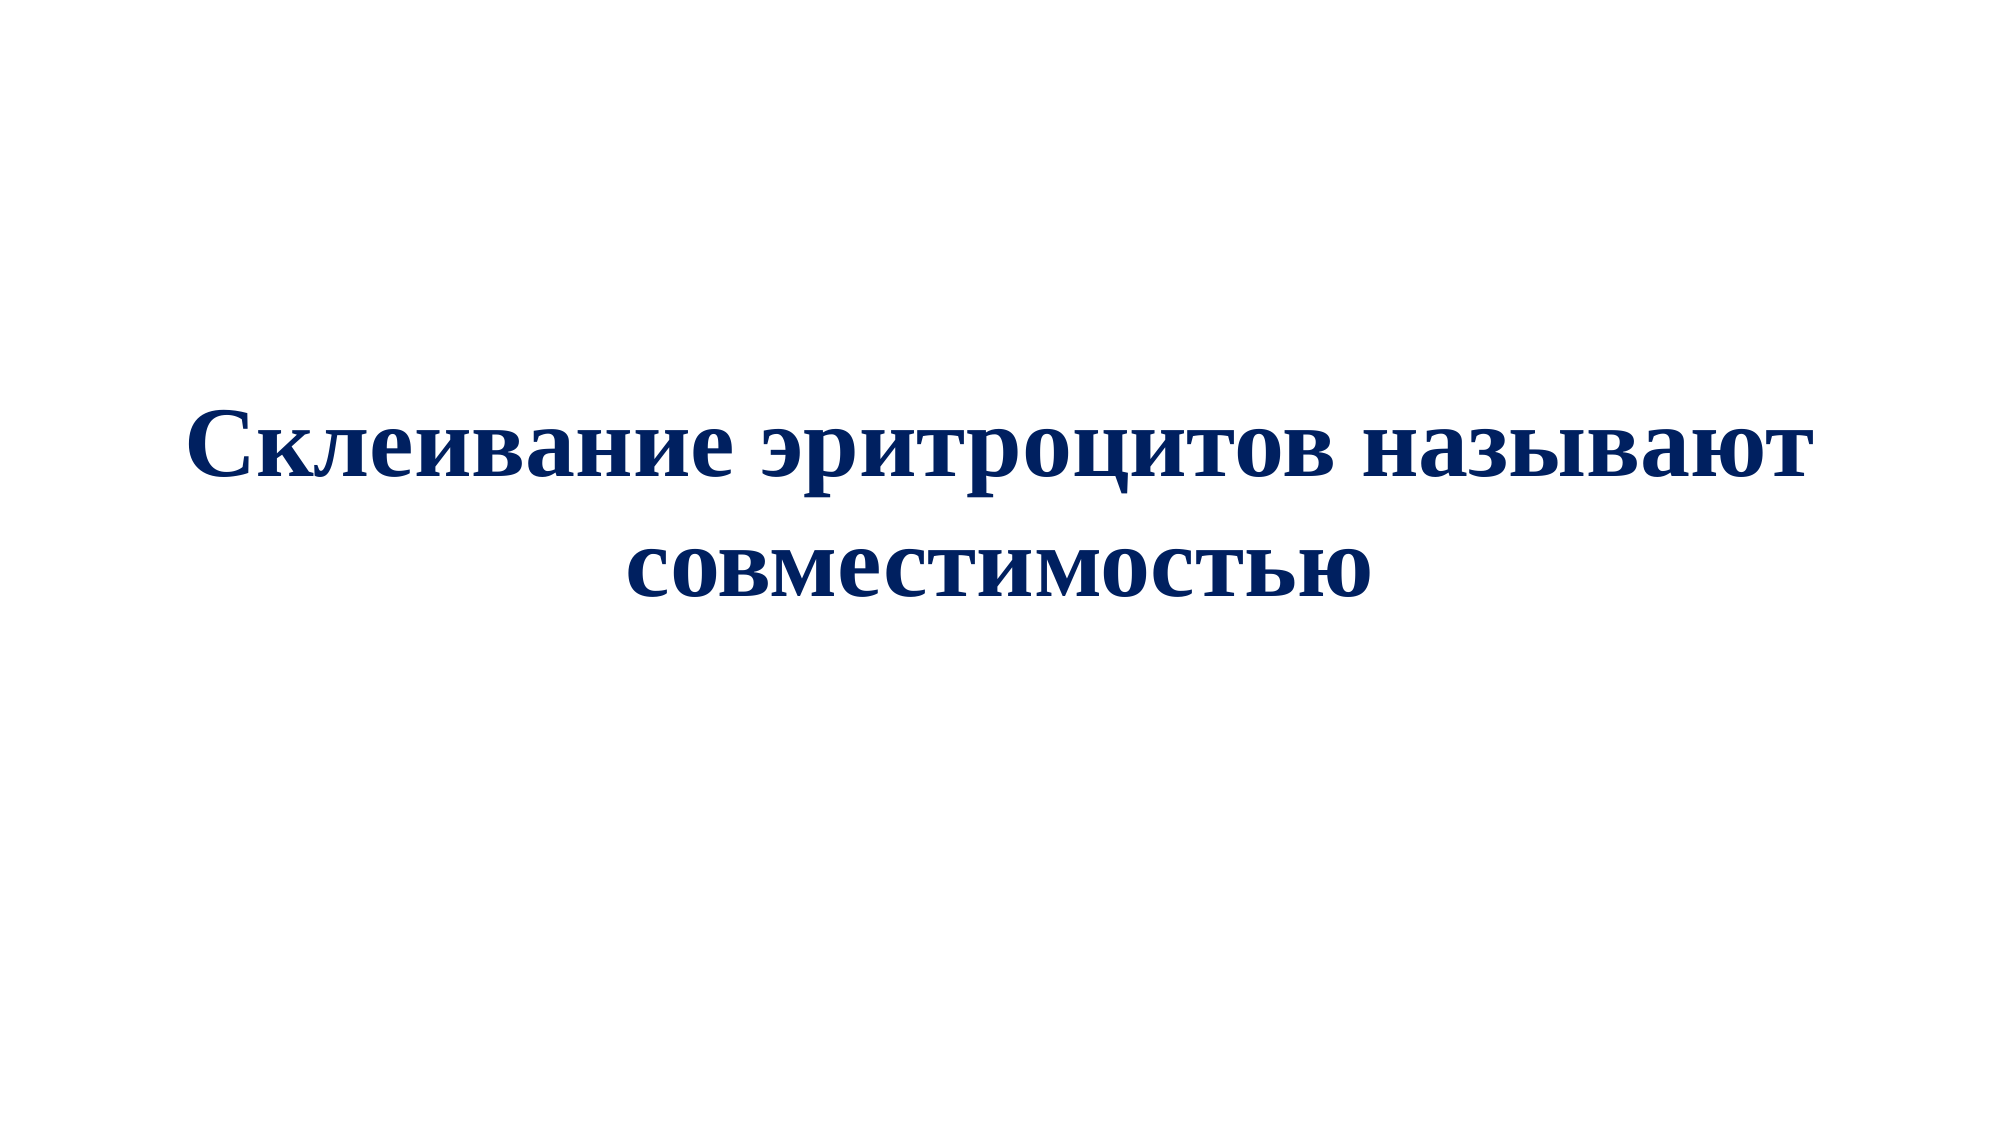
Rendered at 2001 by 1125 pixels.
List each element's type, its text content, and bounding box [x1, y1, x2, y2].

text_box Склеивание эритроцитов называют совместимостью [0, 369, 2000, 624]
